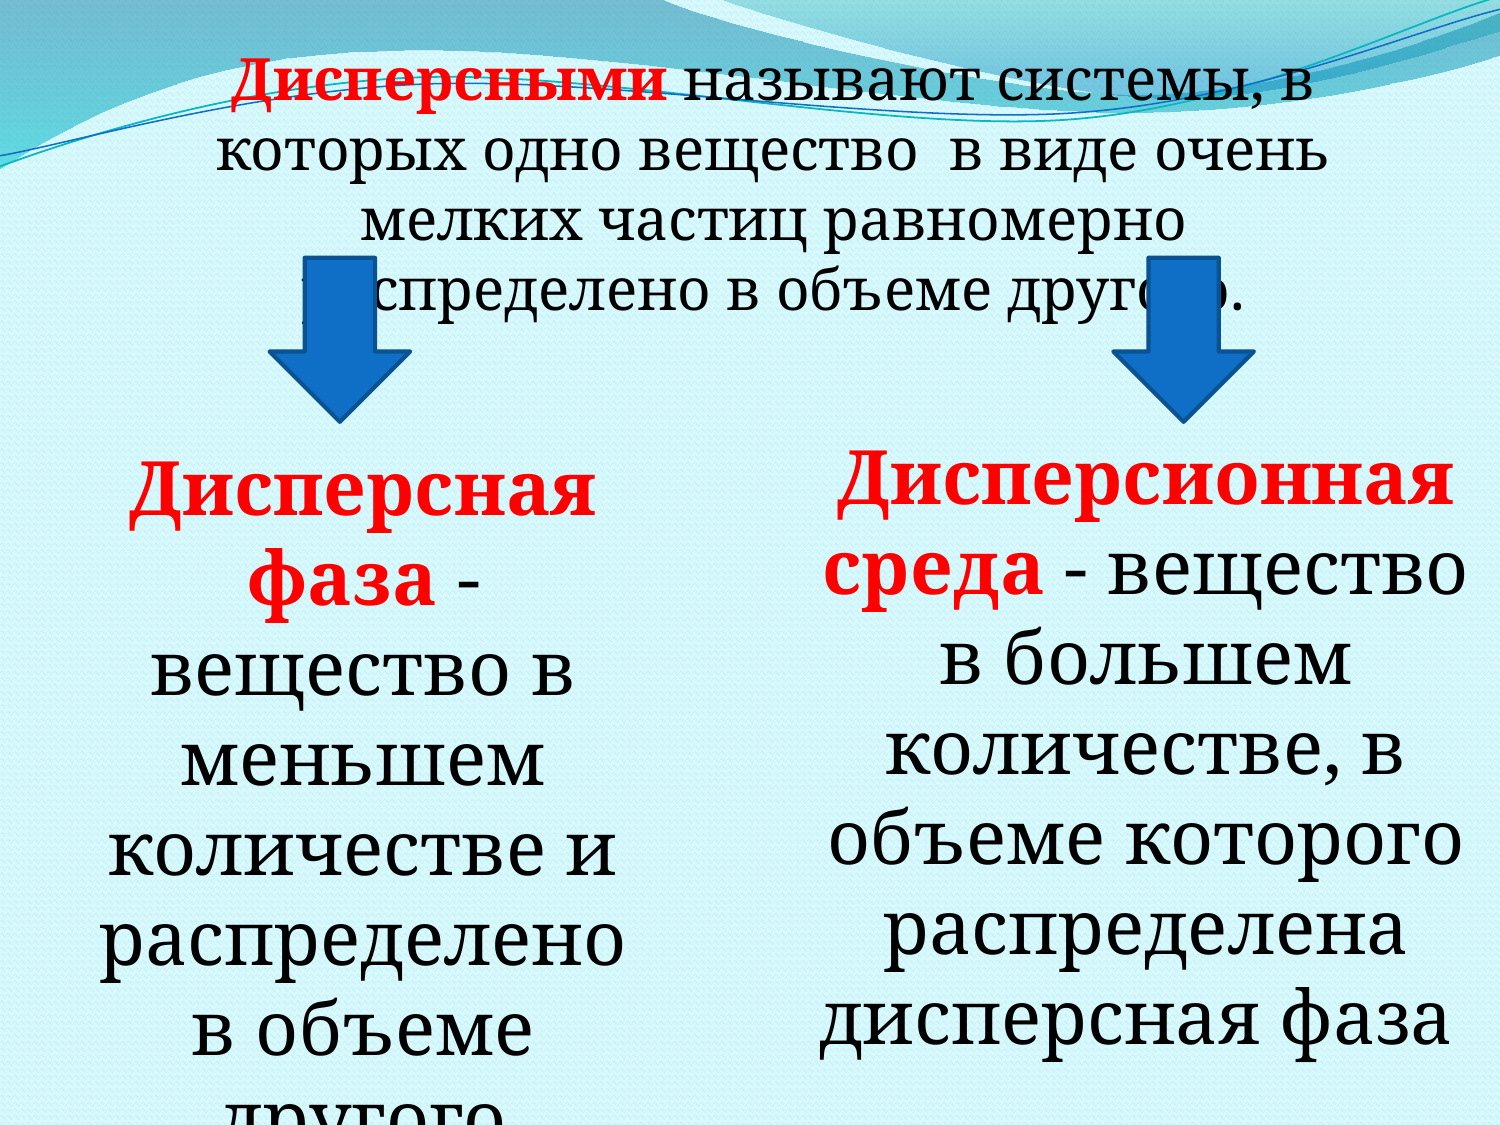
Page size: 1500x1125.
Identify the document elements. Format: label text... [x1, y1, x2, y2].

text_box Дисперсная фаза -вещество в меньшем количестве и распределено в объеме другого [82, 433, 645, 1125]
text_box [1111, 255, 1256, 421]
text_box Дисперсионная среда - вещество в большем количестве, в объеме которого распределена дисперсная фаза [792, 421, 1500, 1067]
text_box [267, 255, 413, 424]
text_box Дисперсными называют системы, в которых одно вещество в виде очень мелких частиц равномерно распределено в объеме другого. [152, 35, 1395, 330]
